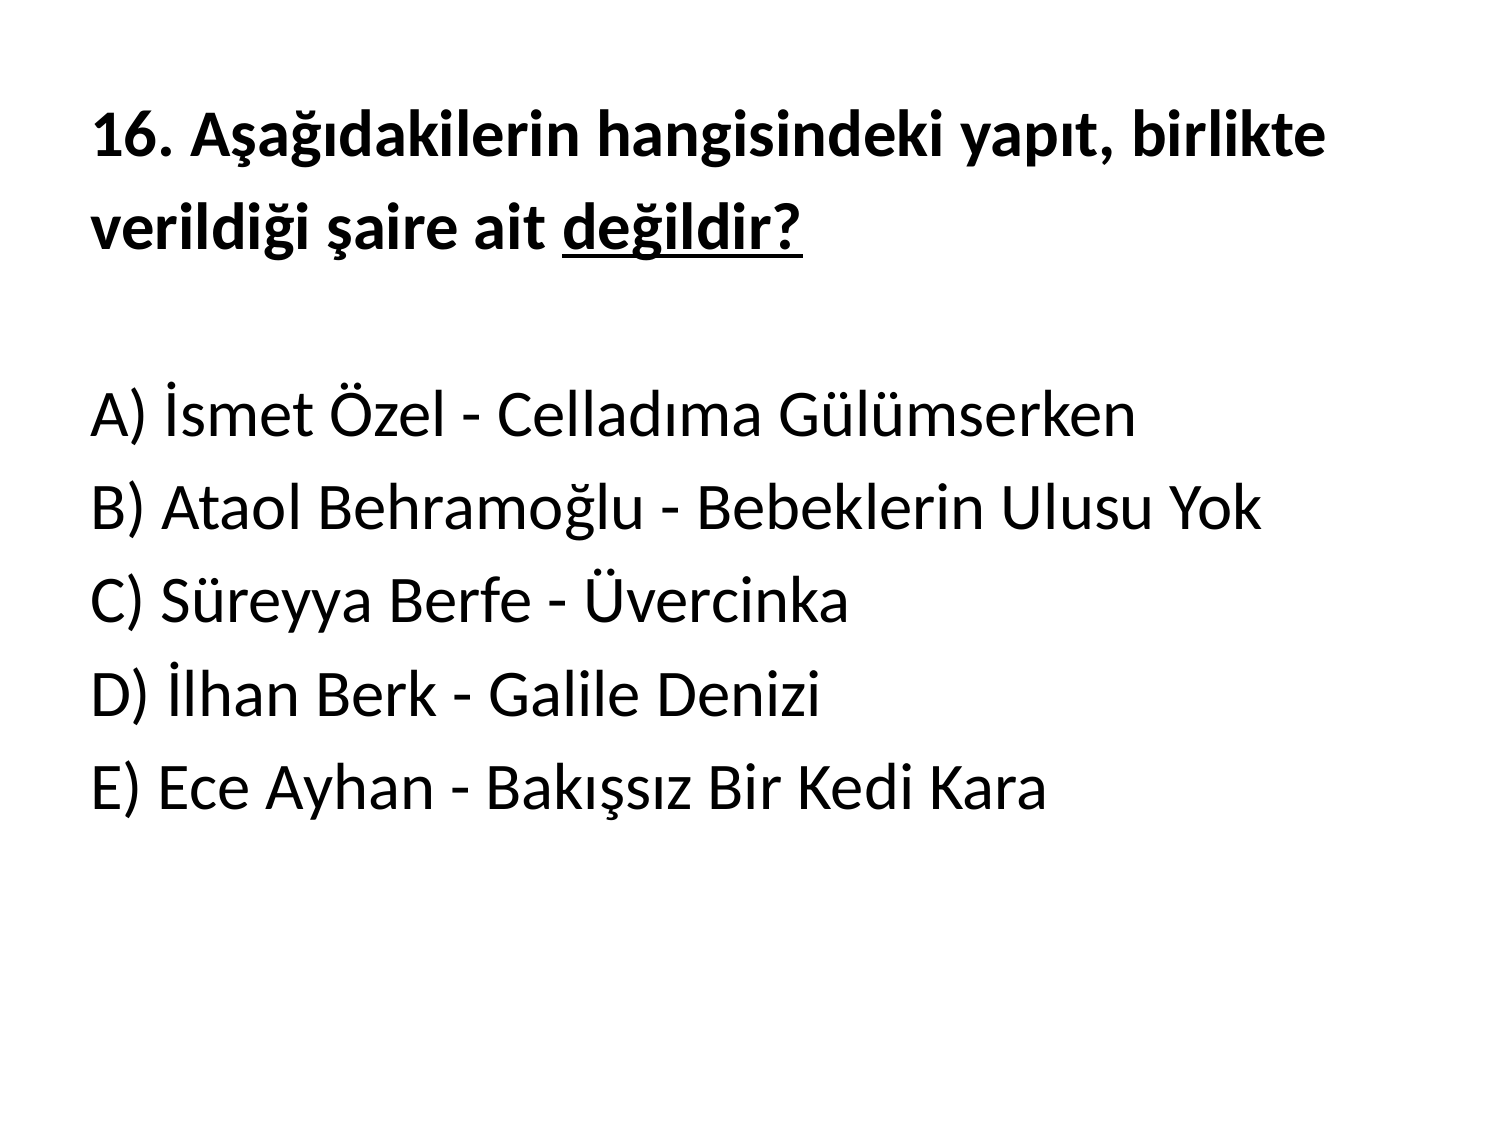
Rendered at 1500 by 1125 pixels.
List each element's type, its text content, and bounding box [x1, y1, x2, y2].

list 16. Aşağıdakilerin hangisindeki yapıt, birlikte verildiği şaire ait değildir? A) İsmet Özel - Celladıma Gülümserken B) Ataol Behramoğlu - Bebeklerin Ulusu Yok C) Süreyya Berfe - Üvercinka D) İlhan Berk - Galile Denizi E) Ece Ayhan - Bakışsız Bir Kedi Kara [75, 82, 1425, 1005]
